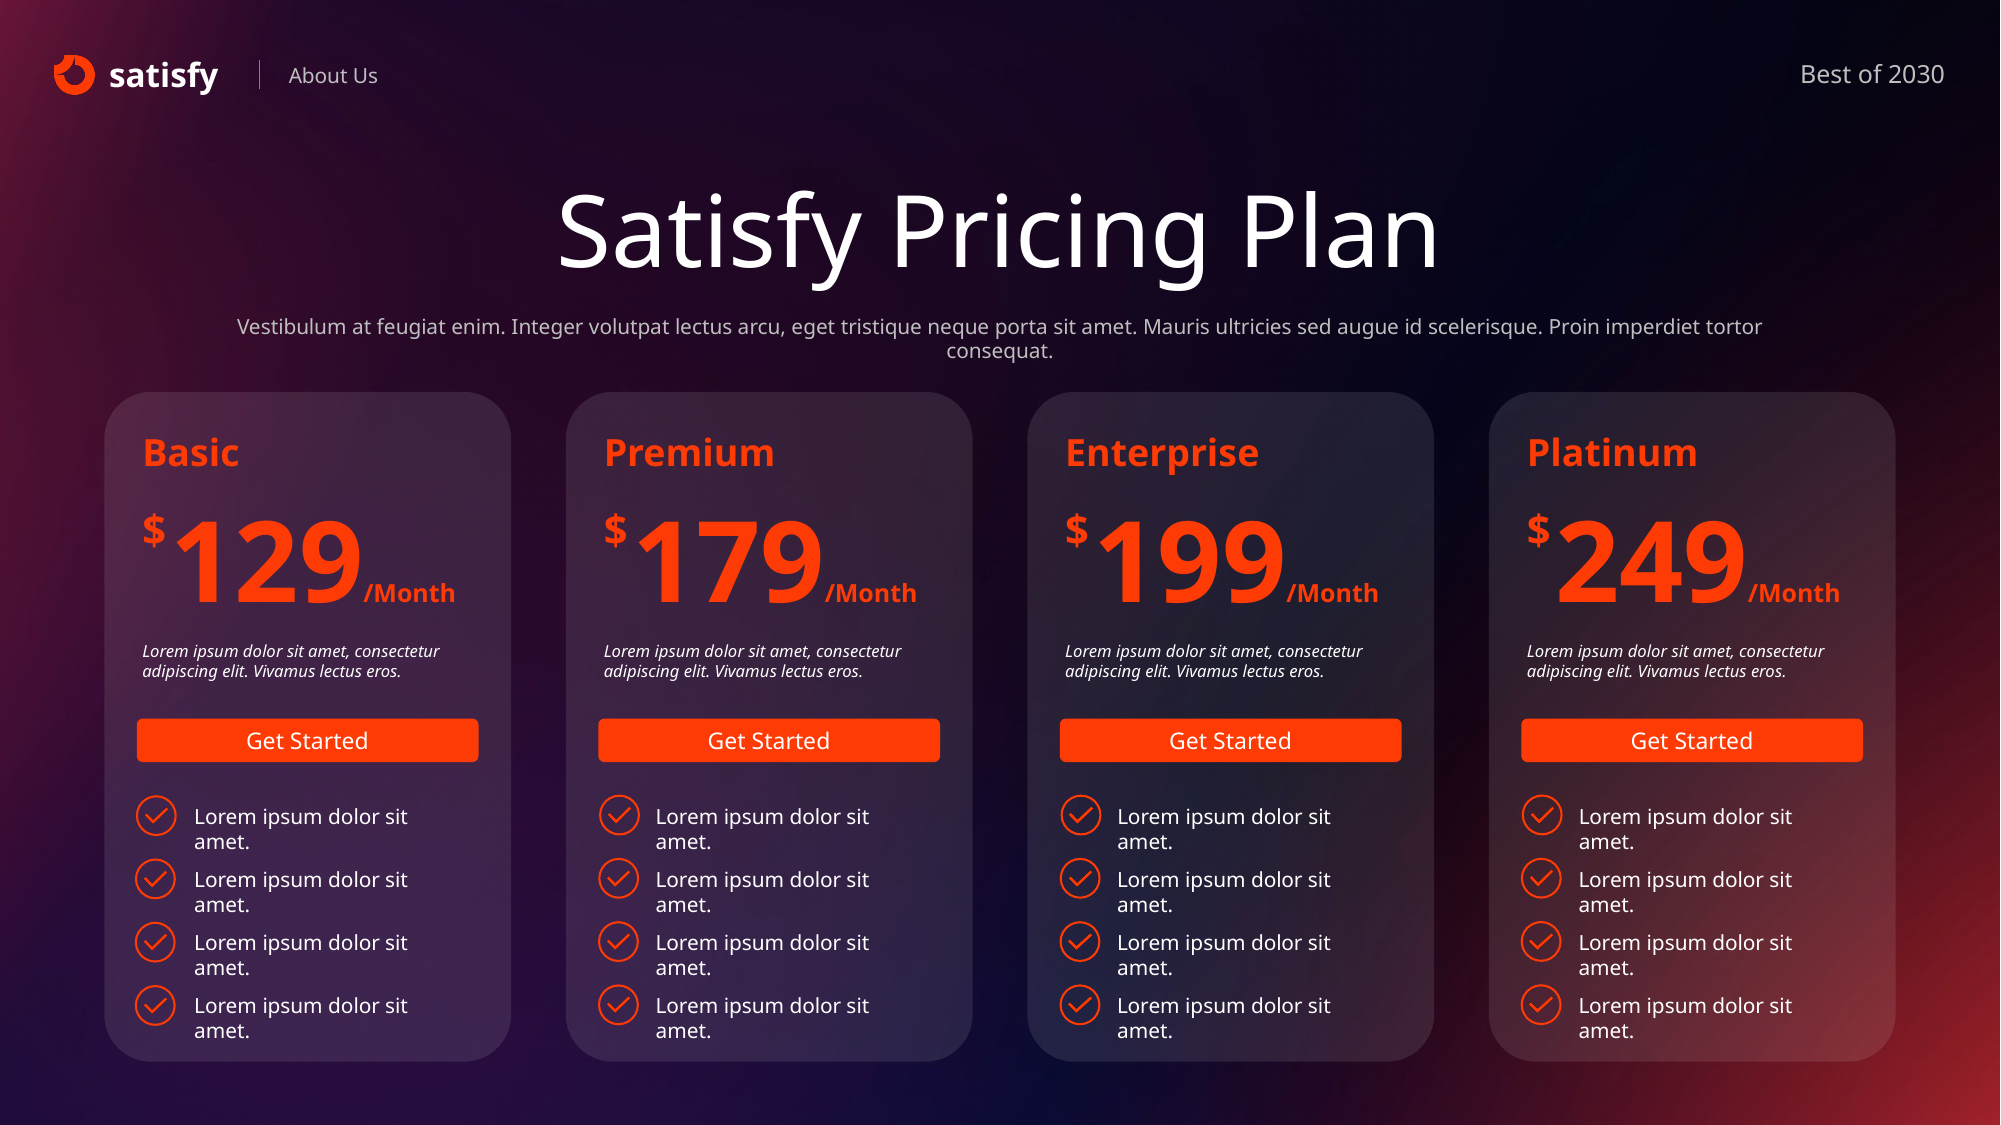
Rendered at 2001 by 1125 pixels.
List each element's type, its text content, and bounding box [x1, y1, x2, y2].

text_box Lorem ipsum dolor sit amet. [1578, 929, 1850, 980]
text_box $ [142, 504, 174, 555]
text_box Lorem ipsum dolor sit amet. [194, 866, 465, 917]
text_box 199/Month [1093, 489, 1411, 625]
picture [0, 0, 2000, 1125]
text_box [1026, 390, 1436, 1063]
text_box Satisfy Pricing Plan [385, 167, 1615, 288]
text_box [1059, 984, 1101, 1026]
text_box [598, 857, 640, 899]
text_box Get Started [1520, 717, 1865, 764]
text_box [103, 390, 513, 1063]
text_box Lorem ipsum dolor sit amet. [655, 803, 927, 854]
text_box [134, 858, 176, 900]
text_box 249/Month [1555, 489, 1872, 625]
text_box Lorem ipsum dolor sit amet, consectetur adipiscing elit. Vivamus lectus eros. [142, 641, 484, 682]
text_box Lorem ipsum dolor sit amet. [1578, 803, 1850, 854]
text_box Lorem ipsum dolor sit amet. [1117, 803, 1388, 854]
text_box Basic [142, 428, 263, 475]
text_box Lorem ipsum dolor sit amet. [1578, 992, 1850, 1043]
text_box [1521, 794, 1563, 836]
text_box Get Started [597, 717, 942, 764]
text_box Platinum [1526, 428, 1741, 475]
text_box [1487, 390, 1897, 1063]
text_box [1520, 857, 1562, 899]
text_box Lorem ipsum dolor sit amet. [1117, 992, 1388, 1043]
text_box Get Started [1058, 717, 1403, 764]
text_box [134, 985, 176, 1026]
text_box Lorem ipsum dolor sit amet. [1117, 866, 1388, 917]
text_box [1520, 984, 1562, 1026]
text_box Lorem ipsum dolor sit amet. [1578, 866, 1850, 917]
text_box [564, 390, 974, 1063]
text_box Lorem ipsum dolor sit amet. [655, 866, 927, 917]
text_box Lorem ipsum dolor sit amet, consectetur adipiscing elit. Vivamus lectus eros. [603, 641, 946, 682]
text_box Lorem ipsum dolor sit amet. [194, 803, 465, 854]
text_box [599, 794, 640, 836]
text_box Vestibulum at feugiat enim. Integer volutpat lectus arcu, eget tristique neque porta sit amet. Mauris ultricies sed augue id scelerisque. Proin imperdiet tortor consequat. [197, 313, 1803, 364]
text_box Lorem ipsum dolor sit amet, consectetur adipiscing elit. Vivamus lectus eros. [1065, 641, 1407, 682]
text_box Lorem ipsum dolor sit amet. [194, 992, 465, 1043]
text_box [135, 795, 177, 837]
text_box Best of 2030 [1778, 58, 1946, 89]
text_box $ [603, 504, 636, 555]
text_box Lorem ipsum dolor sit amet, consectetur adipiscing elit. Vivamus lectus eros. [1526, 641, 1869, 682]
text_box Lorem ipsum dolor sit amet. [194, 929, 465, 980]
text_box Lorem ipsum dolor sit amet. [655, 992, 927, 1043]
text_box 129/Month [170, 489, 488, 625]
text_box [1059, 921, 1101, 963]
text_box [1060, 794, 1102, 836]
text_box About Us [288, 62, 418, 88]
text_box Lorem ipsum dolor sit amet. [1117, 929, 1388, 980]
text_box Enterprise [1065, 428, 1279, 475]
text_box 179/Month [632, 489, 946, 625]
text_box Lorem ipsum dolor sit amet. [655, 929, 927, 980]
text_box $ [1526, 504, 1559, 555]
text_box [134, 921, 176, 963]
text_box [1520, 920, 1562, 962]
text_box satisfy [109, 54, 251, 95]
text_box Premium [603, 428, 818, 475]
text_box [598, 921, 639, 963]
text_box [1059, 857, 1101, 899]
text_box [598, 984, 639, 1026]
text_box Get Started [135, 717, 480, 764]
text_box $ [1065, 504, 1097, 555]
